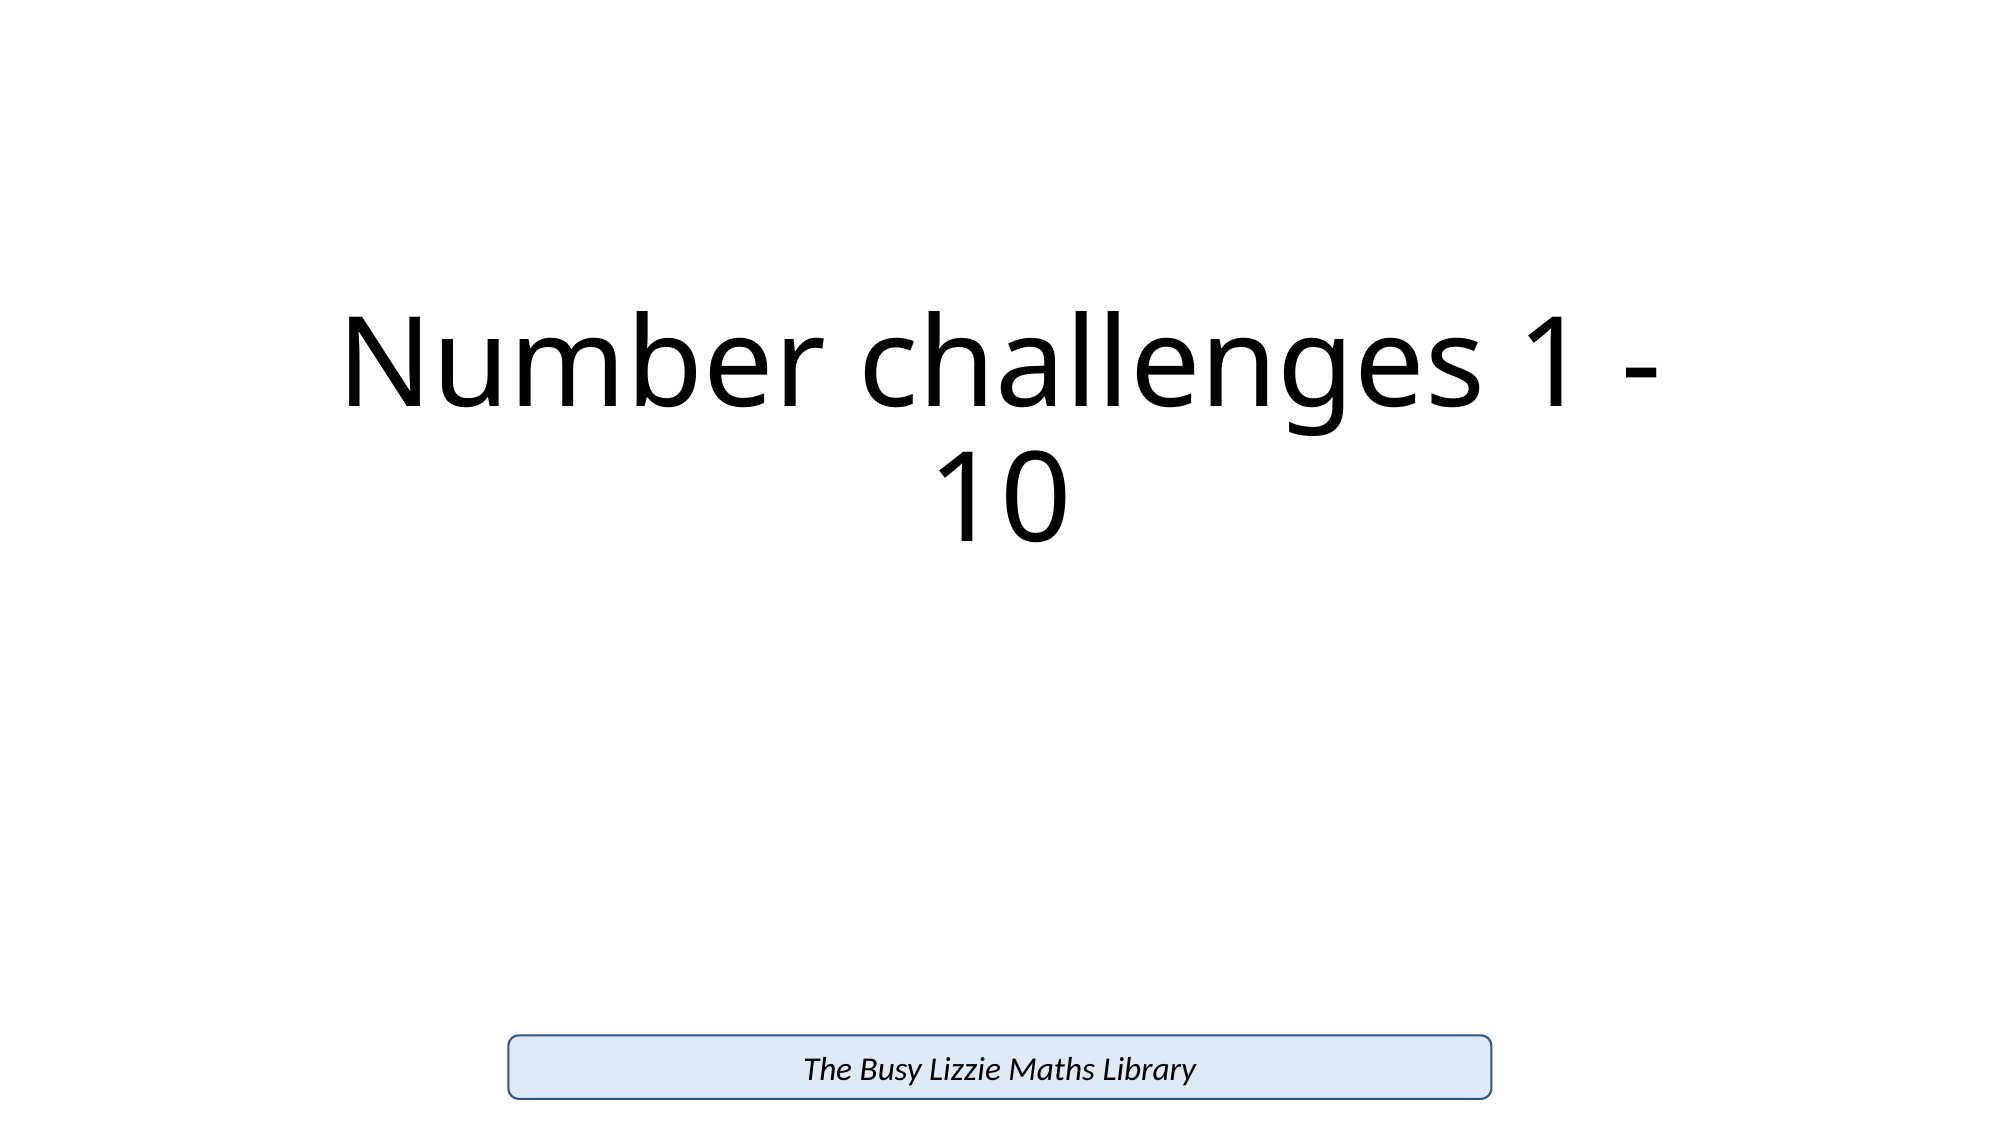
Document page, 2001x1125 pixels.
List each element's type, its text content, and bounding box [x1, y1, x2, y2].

title Number challenges 1 - 10 [249, 184, 1750, 576]
text_box The Busy Lizzie Maths Library [508, 1035, 1492, 1099]
